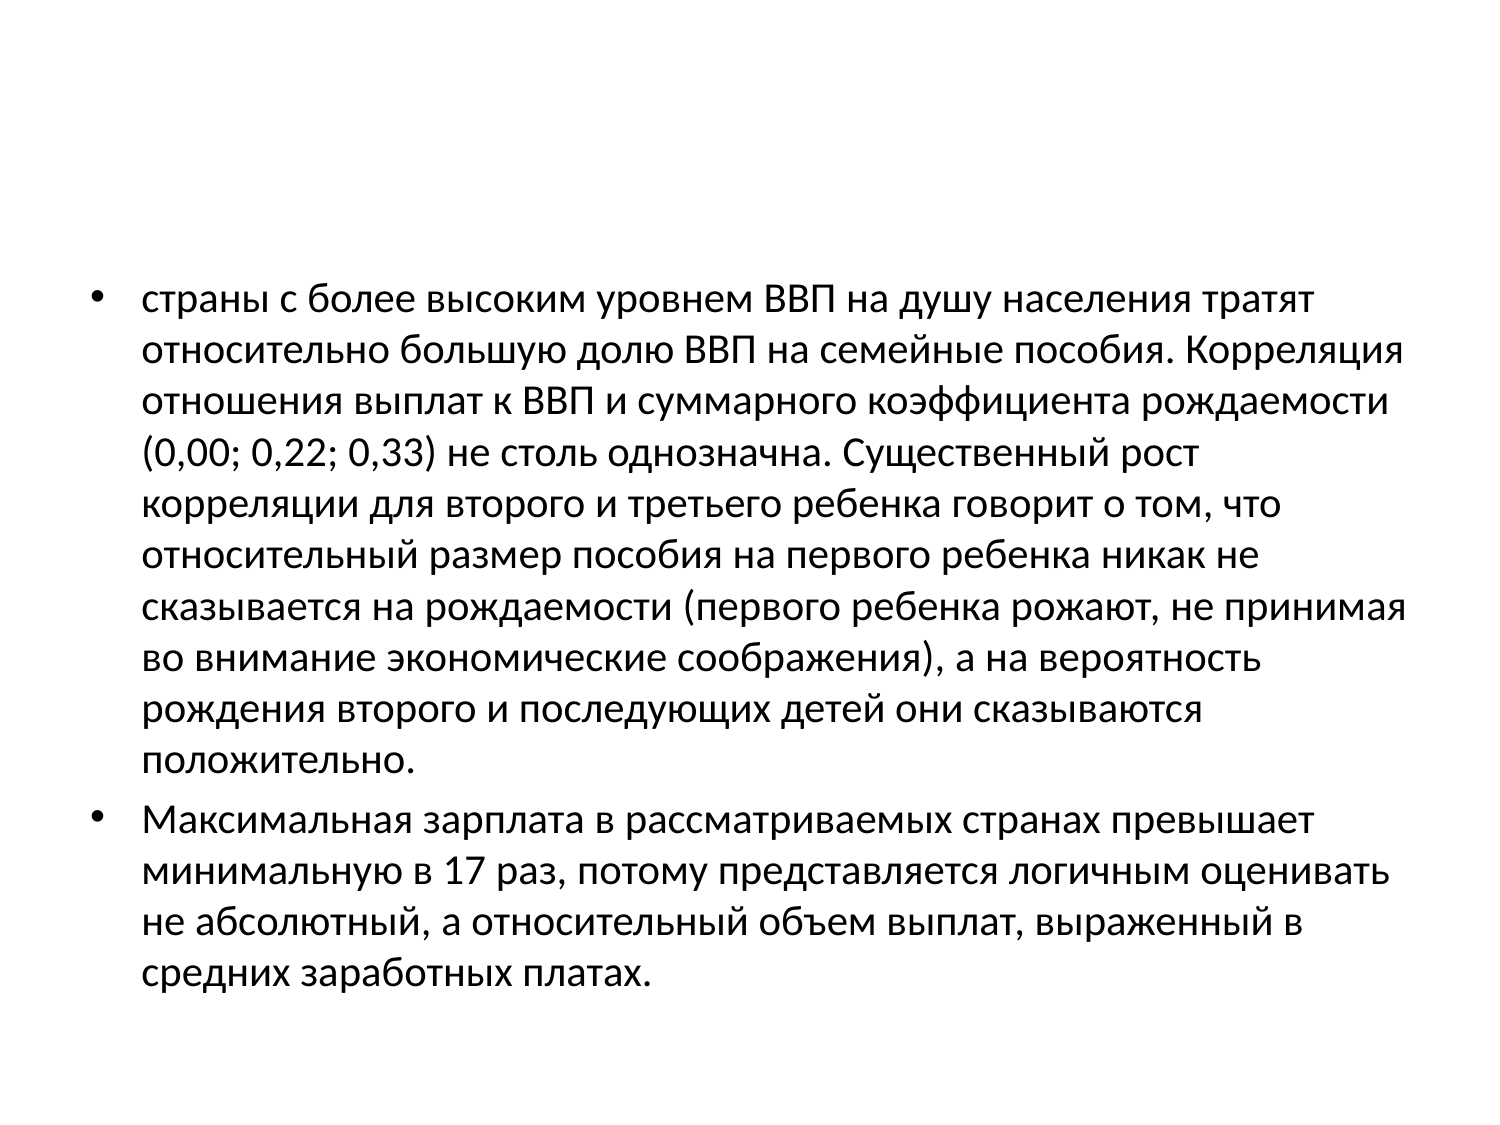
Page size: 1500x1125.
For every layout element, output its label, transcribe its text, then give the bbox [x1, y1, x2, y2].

list страны с более высоким уровнем ВВП на душу населения тратят относительно большую долю ВВП на семейные пособия. Корреляция отношения выплат к ВВП и суммарного коэффициента рождаемости (0,00; 0,22; 0,33) не столь однозначна. Существенный рост корреляции для второго и третьего ребенка говорит о том, что относительный размер пособия на первого ребенка никак не сказывается на рождаемости (первого ребенка рожают, не принимая во внимание экономические соображения), а на вероятность рождения второго и последующих детей они сказываются положительно. Максимальная зарплата в рассматриваемых странах превышает минимальную в 17 раз, потому представляется логичным оценивать не абсолютный, а относительный объем выплат, выраженный в средних заработных платах. [75, 262, 1425, 1005]
